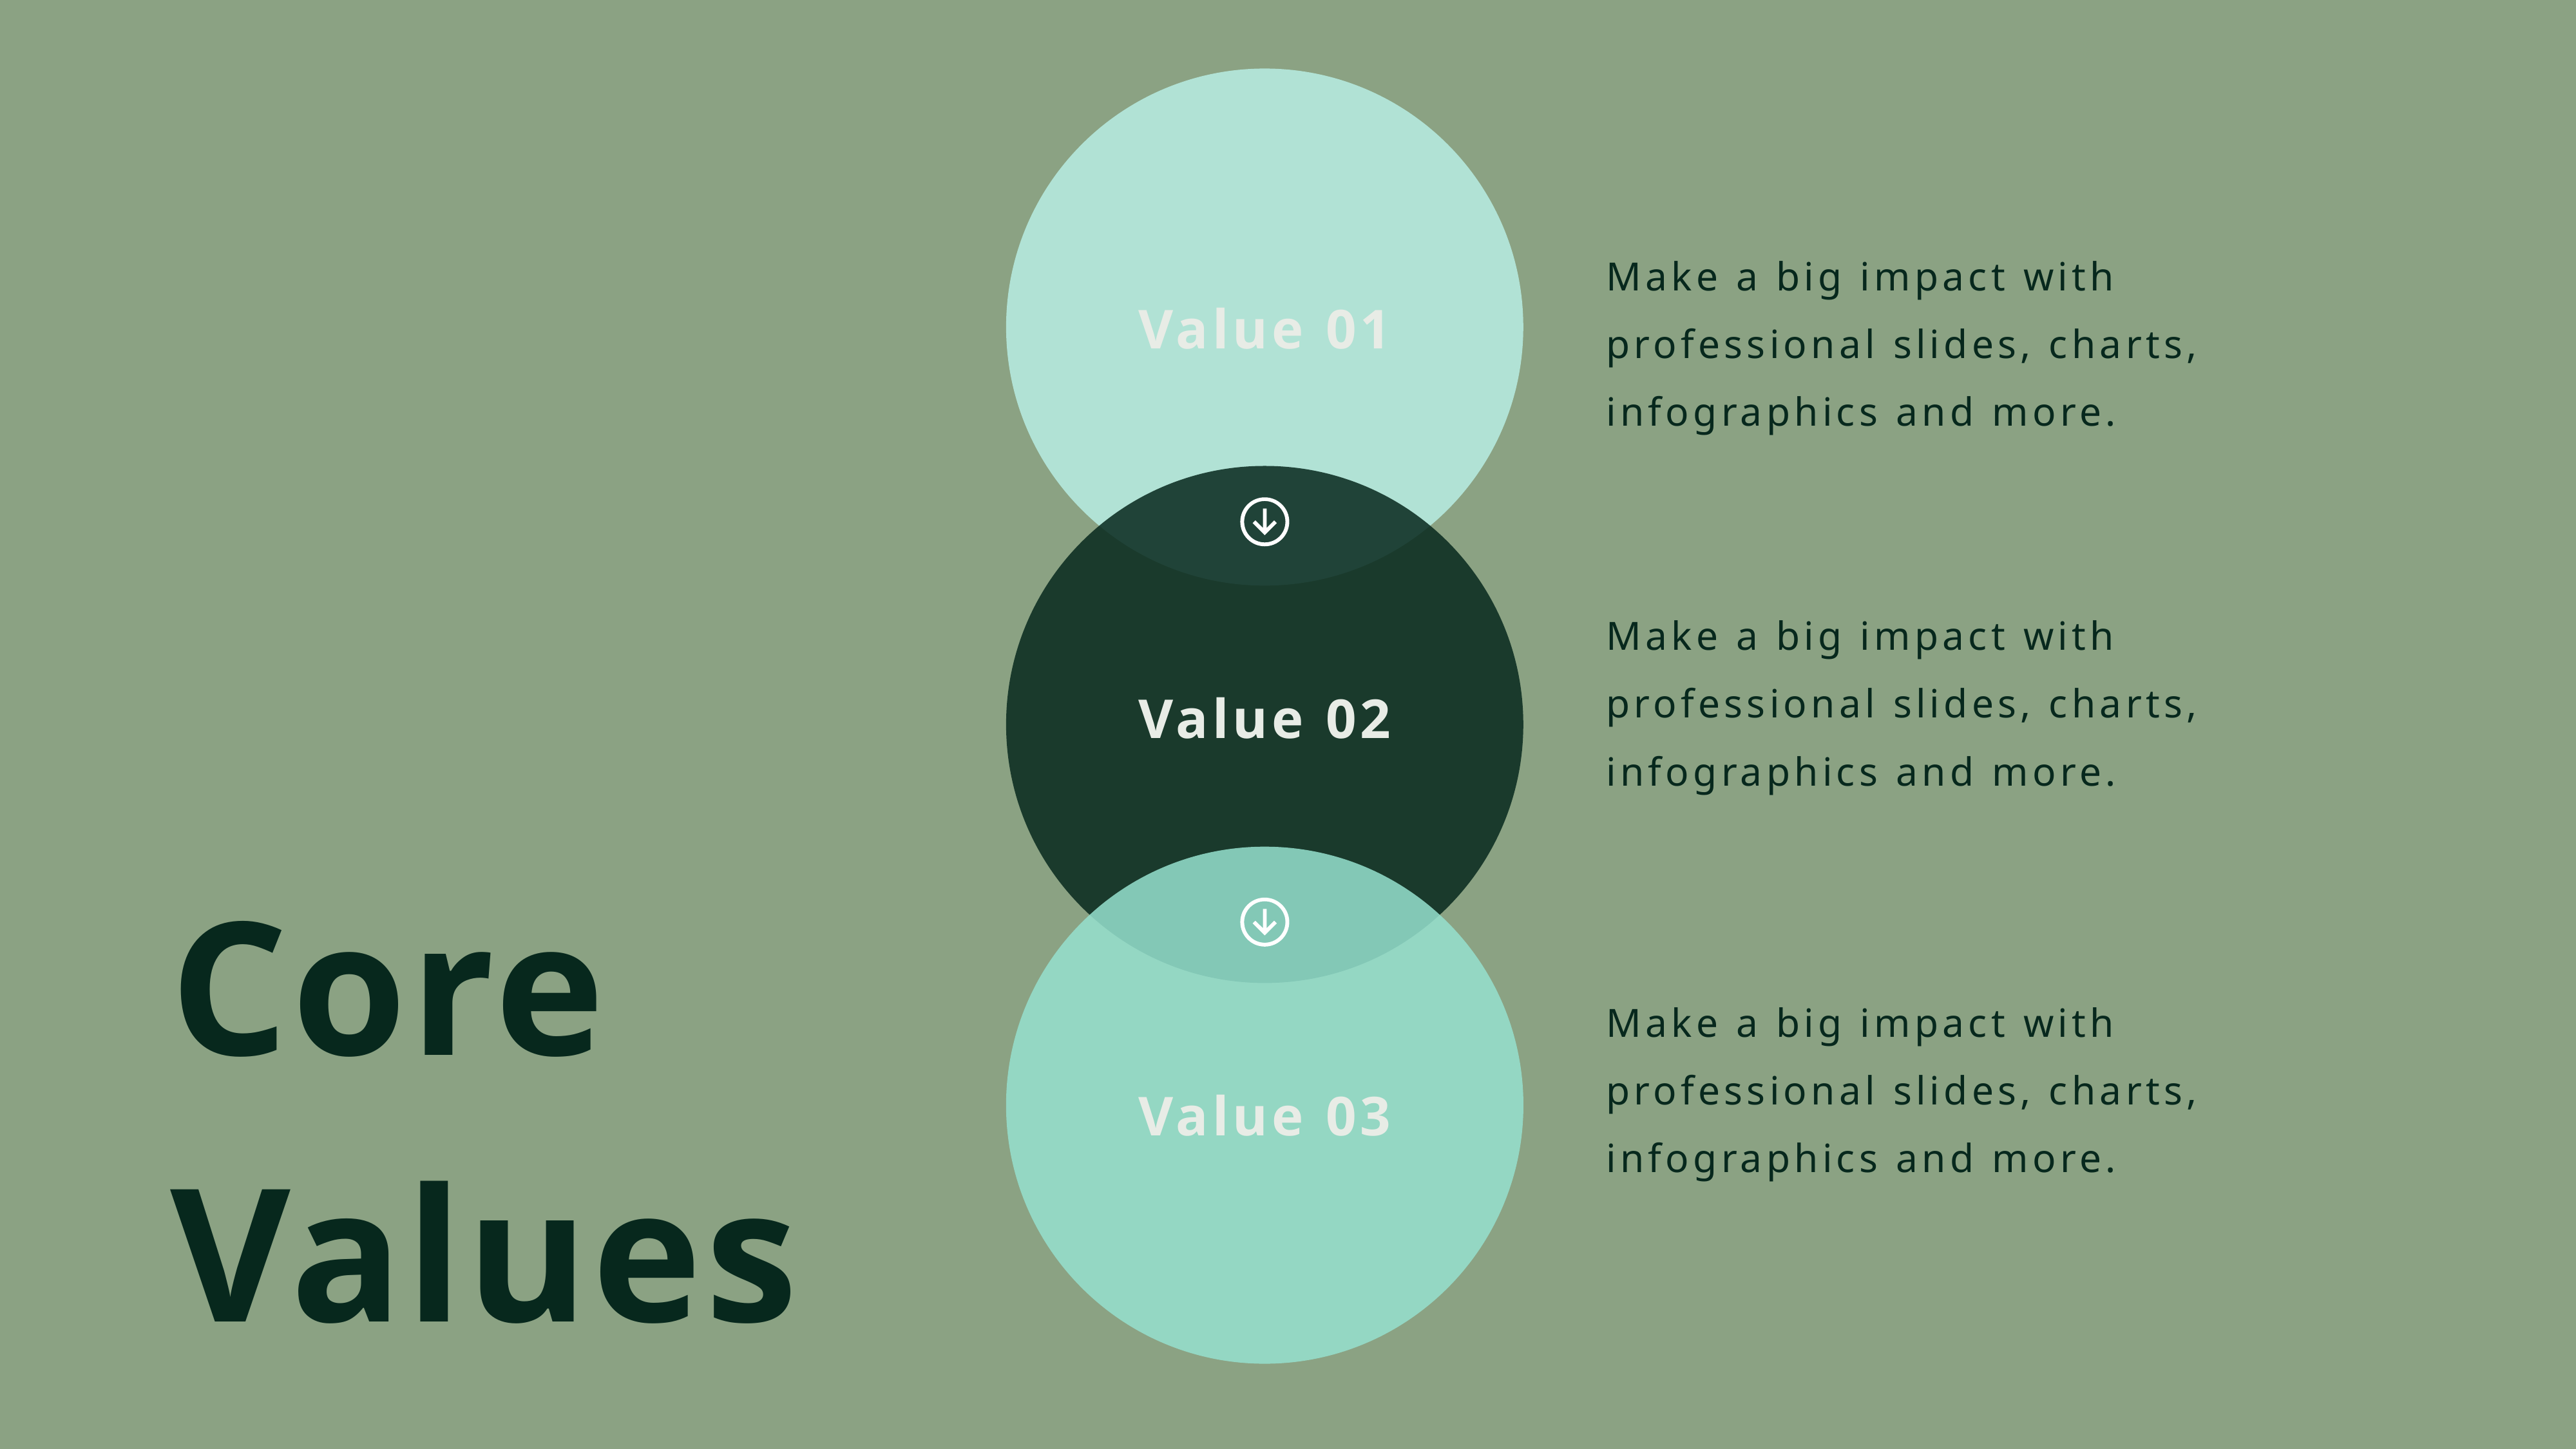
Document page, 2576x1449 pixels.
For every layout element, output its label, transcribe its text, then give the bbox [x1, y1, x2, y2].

text_box Value 02 [1079, 673, 1450, 754]
text_box [1240, 897, 1290, 947]
text_box Make a big impact with professional slides, charts, infographics and more. [1596, 585, 2307, 799]
text_box [1006, 68, 1523, 526]
text_box [1006, 466, 1523, 914]
text_box Make a big impact with professional slides, charts, infographics and more. [1596, 972, 2307, 1185]
text_box [1006, 846, 1523, 1364]
text_box Value 01 [1079, 283, 1450, 365]
text_box Make a big impact with professional slides, charts, infographics and more. [1596, 225, 2307, 439]
text_box Core Values [160, 821, 933, 1364]
text_box [1240, 497, 1290, 547]
text_box Value 03 [1079, 1071, 1450, 1151]
